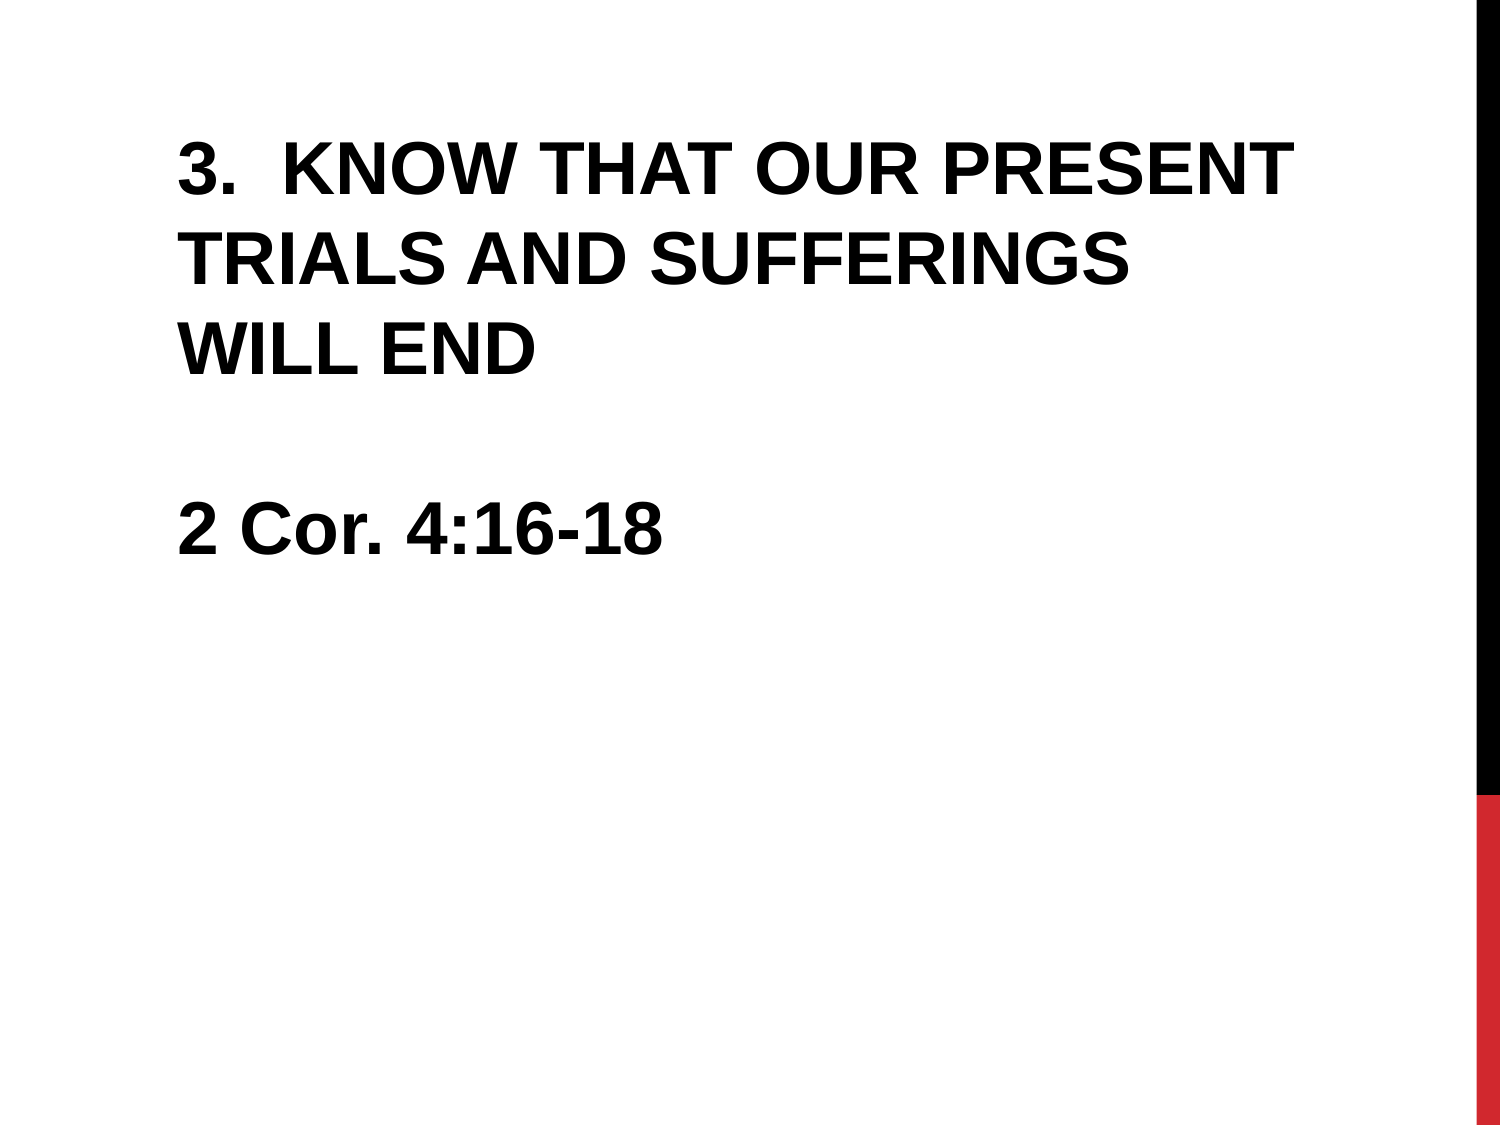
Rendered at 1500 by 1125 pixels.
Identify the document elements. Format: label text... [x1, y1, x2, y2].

text_box 3. KNOW THAT OUR PRESENT TRIALS AND SUFFERINGS WILL END 2 Cor. 4:16-18 [162, 112, 1313, 578]
